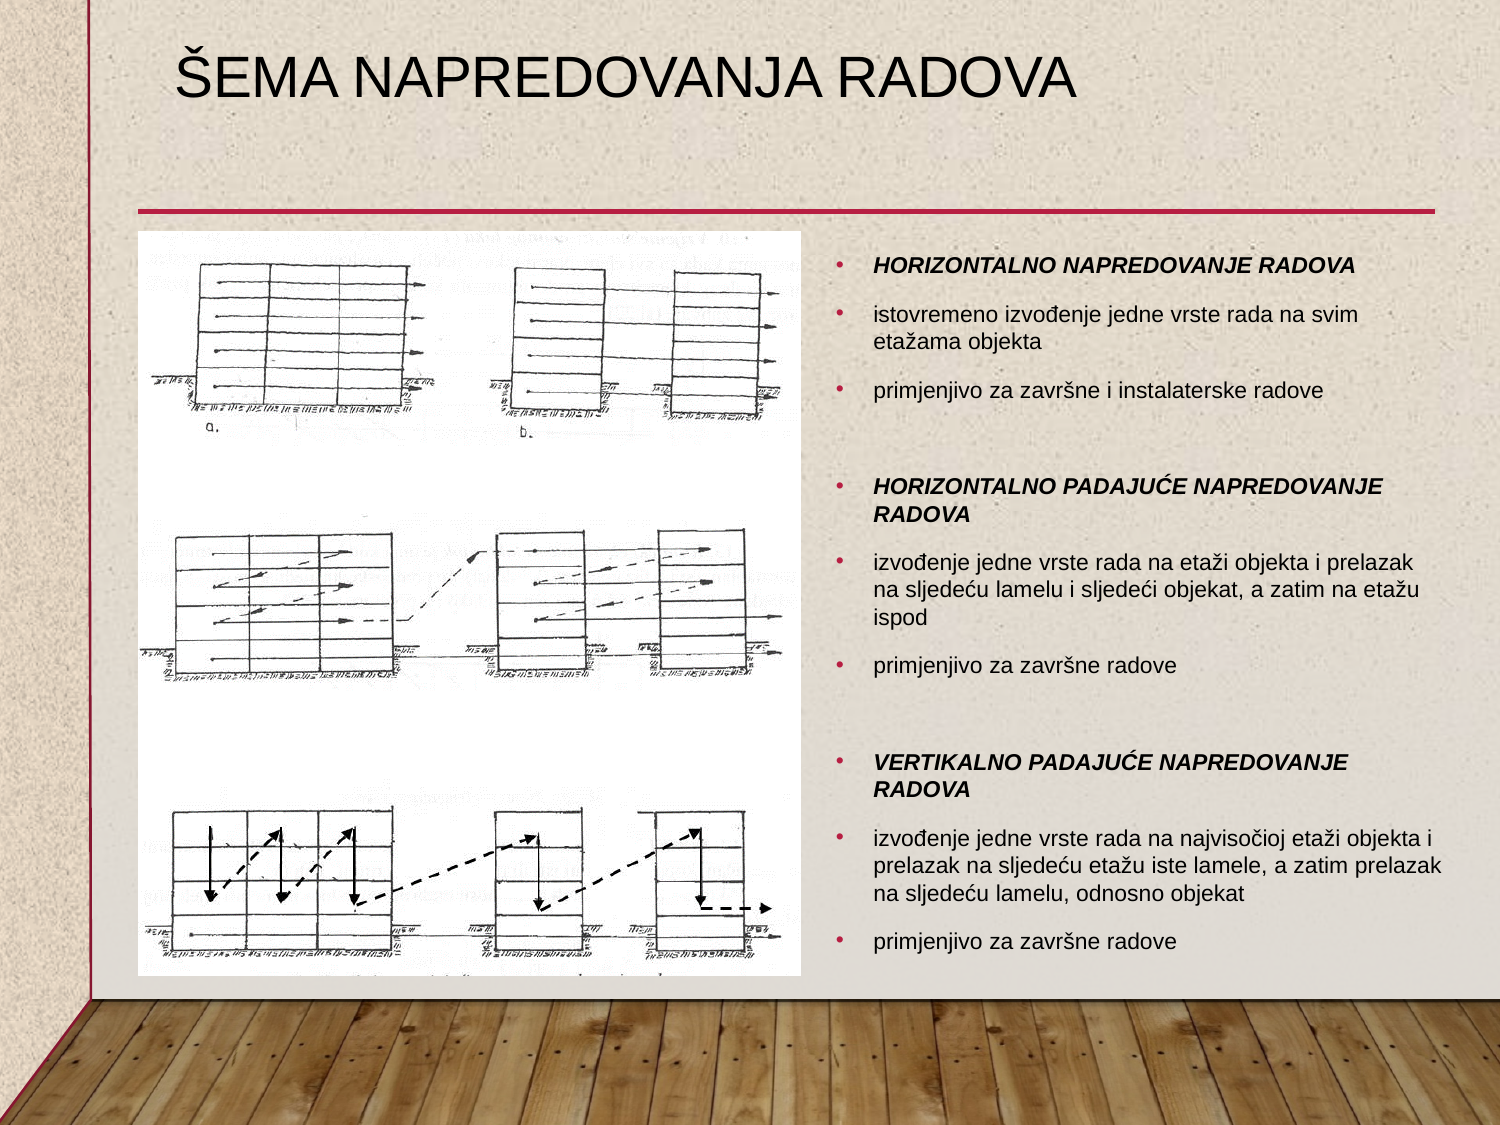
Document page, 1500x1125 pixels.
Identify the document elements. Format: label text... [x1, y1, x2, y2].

picture [91, 0, 1500, 395]
title Šema napredovanja radova [159, 32, 1412, 205]
list HORIZONTALNO NAPREDOVANJE RADOVA istovremeno izvođenje jedne vrste rada na svim etažama objekta primjenjivo za završne i instalaterske radove HORIZONTALNO PADAJUĆE NAPREDOVANJE RADOVA izvođenje jedne vrste rada na etaži objekta i prelazak na sljedeću lamelu i sljedeći objekat, a zatim na etažu ispod primjenjivo za završne radove VERTIKALNO PADAJUĆE NAPREDOVANJE RADOVA izvođenje jedne vrste rada na najvisočioj etaži objekta i prelazak na sljedeću etažu iste lamele, a zatim prelazak na sljedeću lamelu, odnosno objekat primjenjivo za završne radove [820, 243, 1459, 976]
picture [0, 999, 1500, 1125]
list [137, 231, 801, 977]
